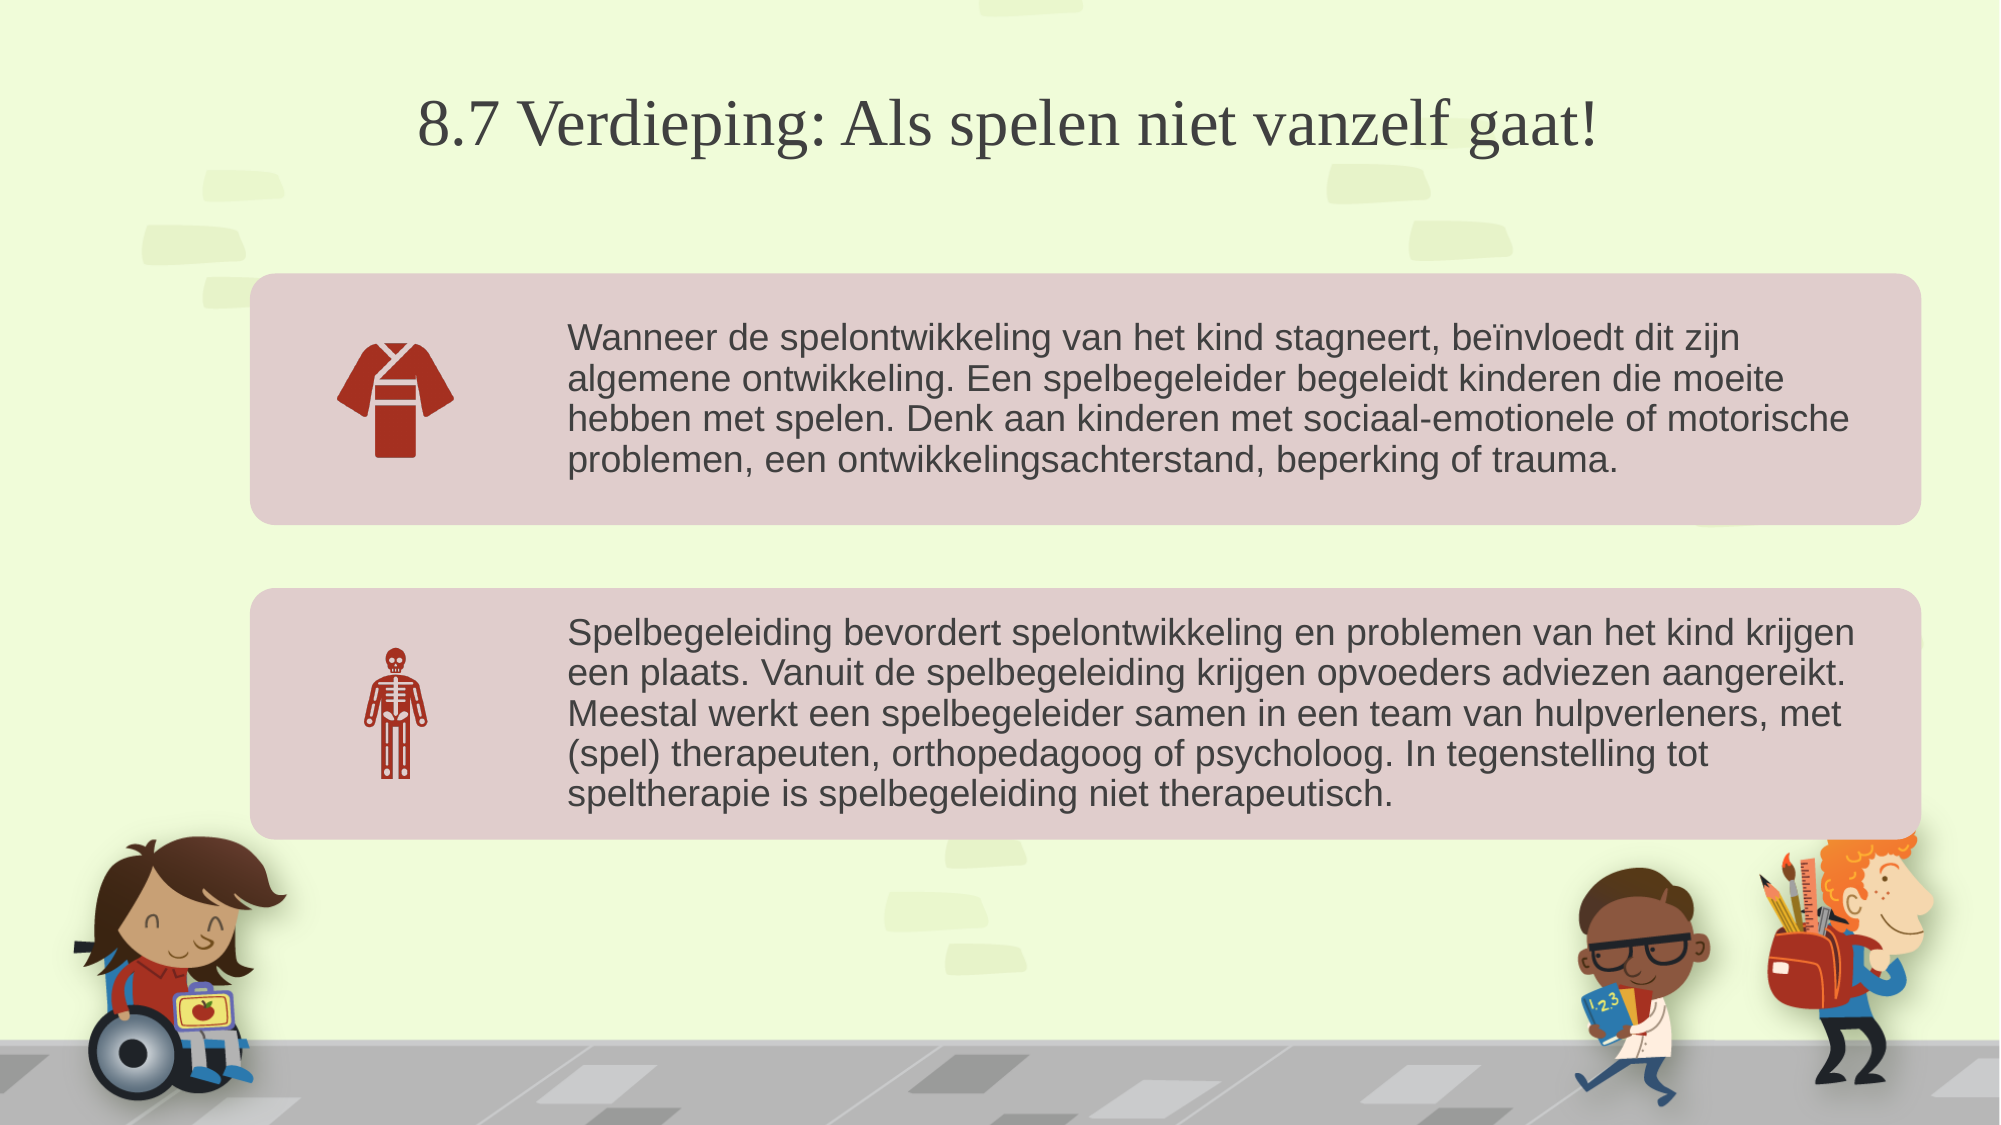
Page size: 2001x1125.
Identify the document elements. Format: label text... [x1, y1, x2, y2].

picture [0, 0, 2000, 1125]
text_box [249, 137, 1922, 976]
text_box 8.7 Verdieping: Als spelen niet vanzelf gaat! [402, 78, 1926, 168]
